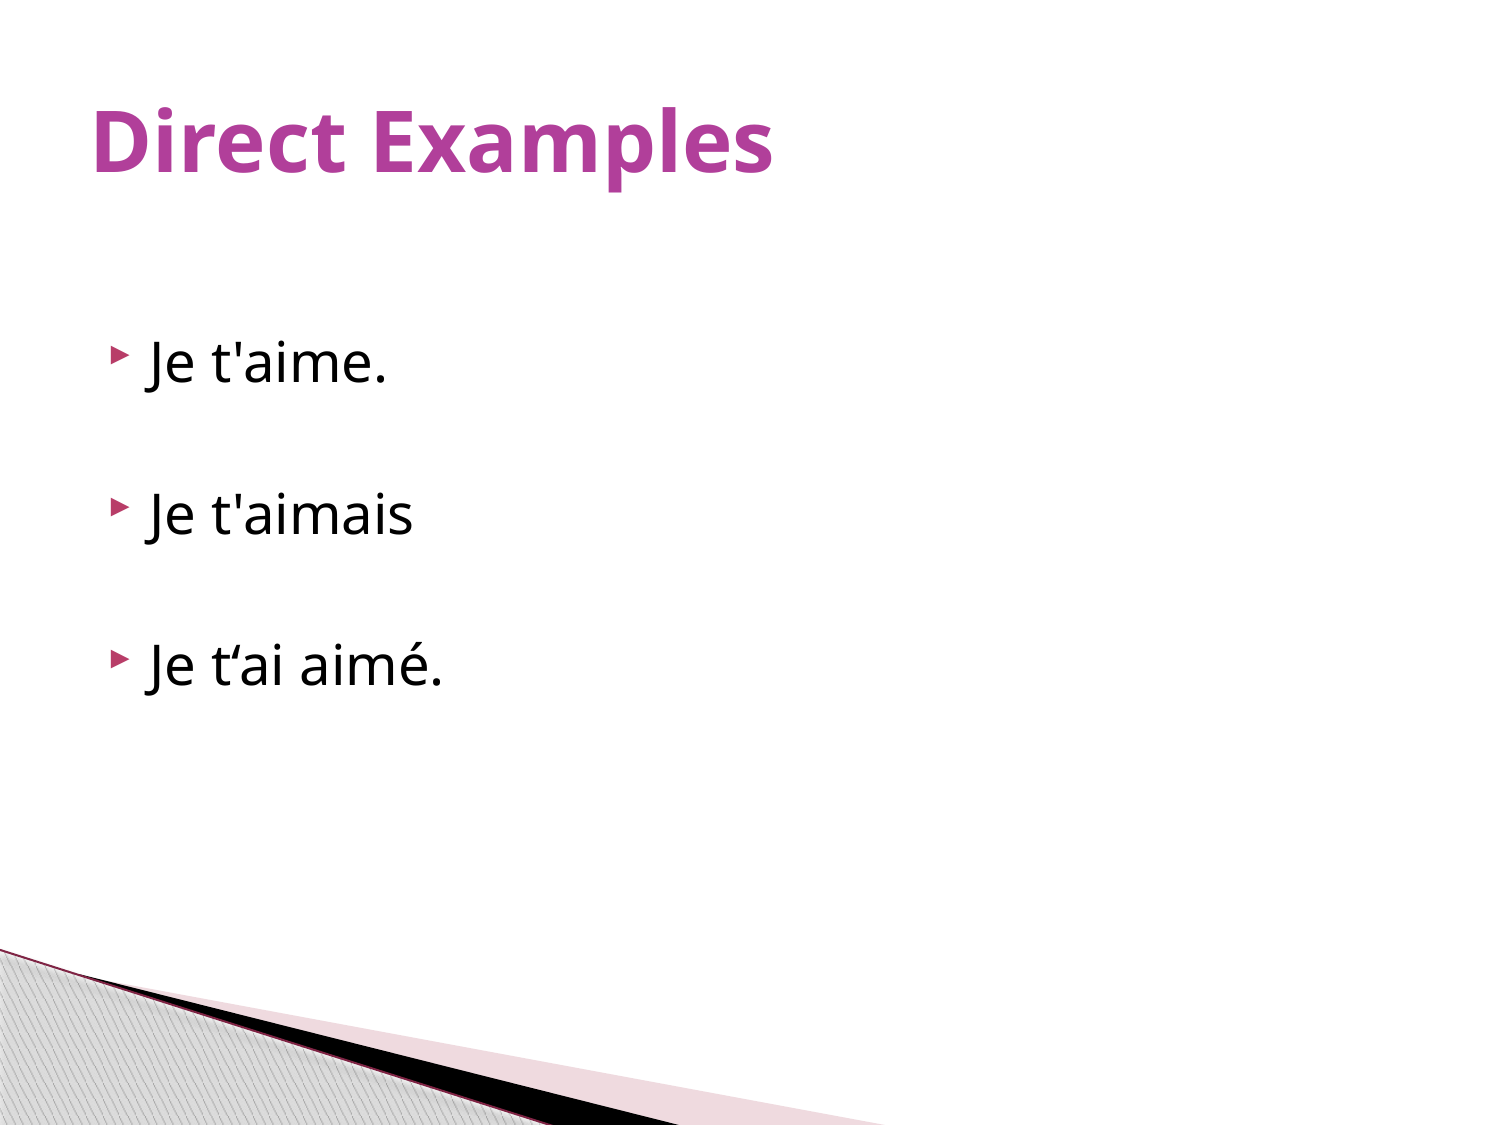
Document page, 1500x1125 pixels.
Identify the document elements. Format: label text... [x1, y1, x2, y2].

title Direct Examples [75, 45, 1425, 233]
list Je t'aime. Je t'aimais Je t‘ai aimé. [75, 243, 1425, 986]
